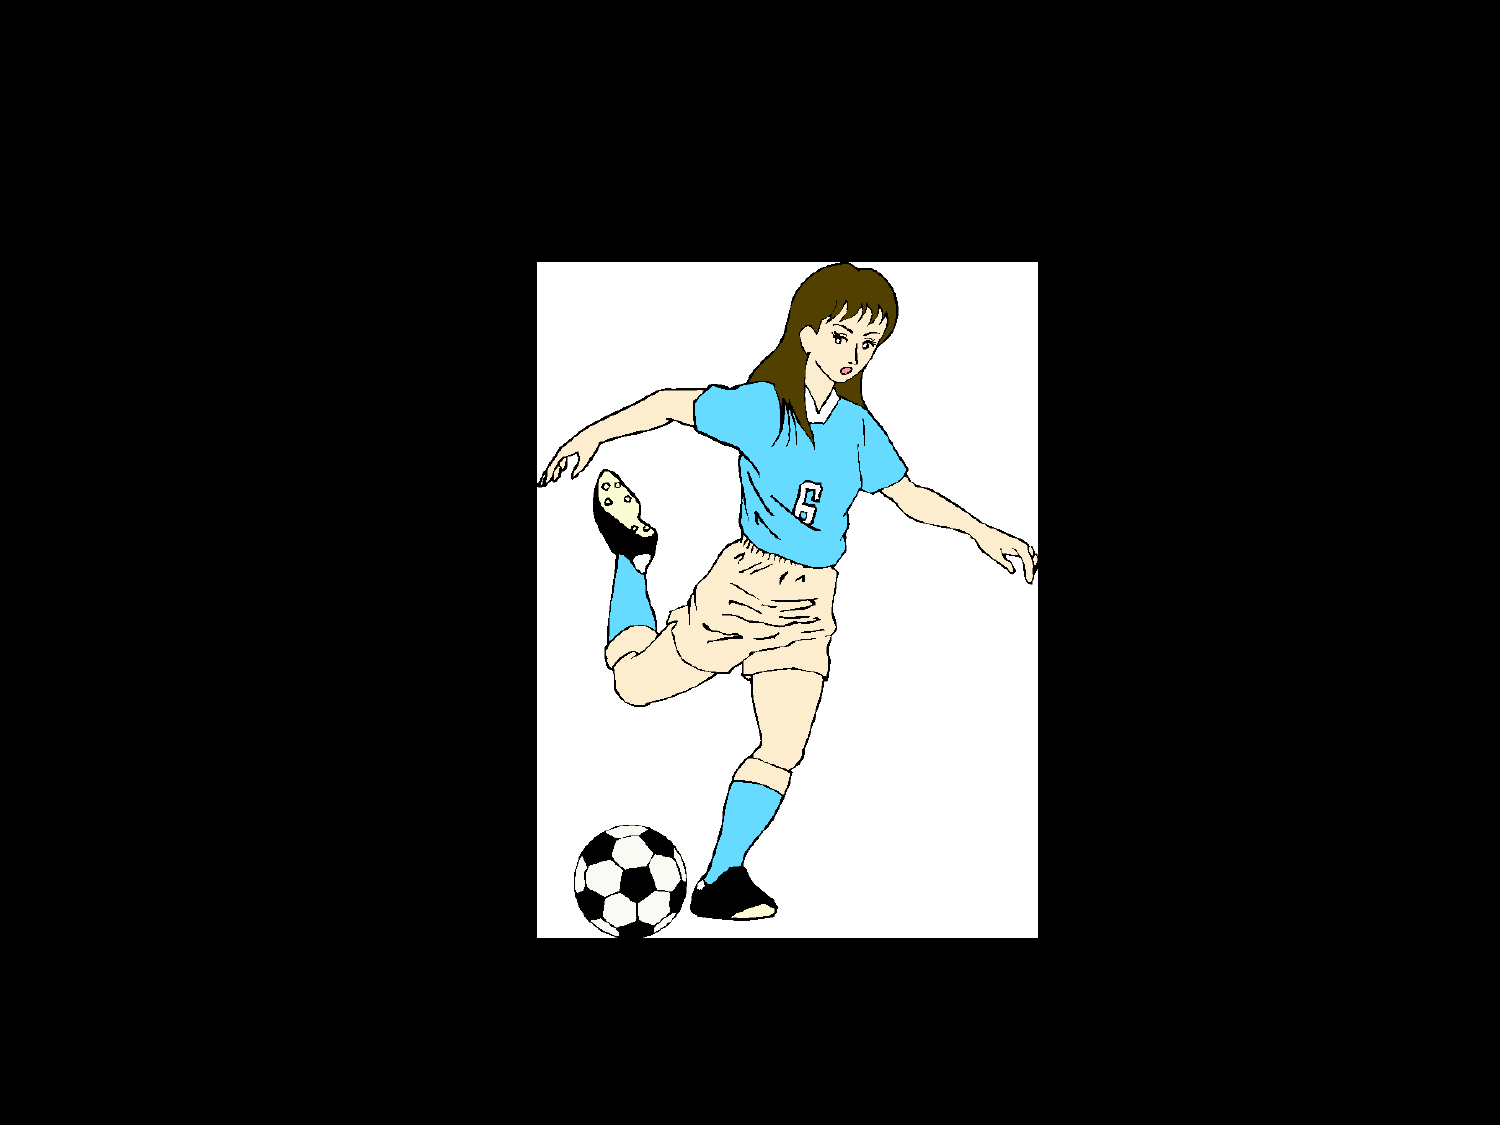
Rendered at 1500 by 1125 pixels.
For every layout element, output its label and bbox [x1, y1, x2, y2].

picture [537, 262, 1038, 938]
